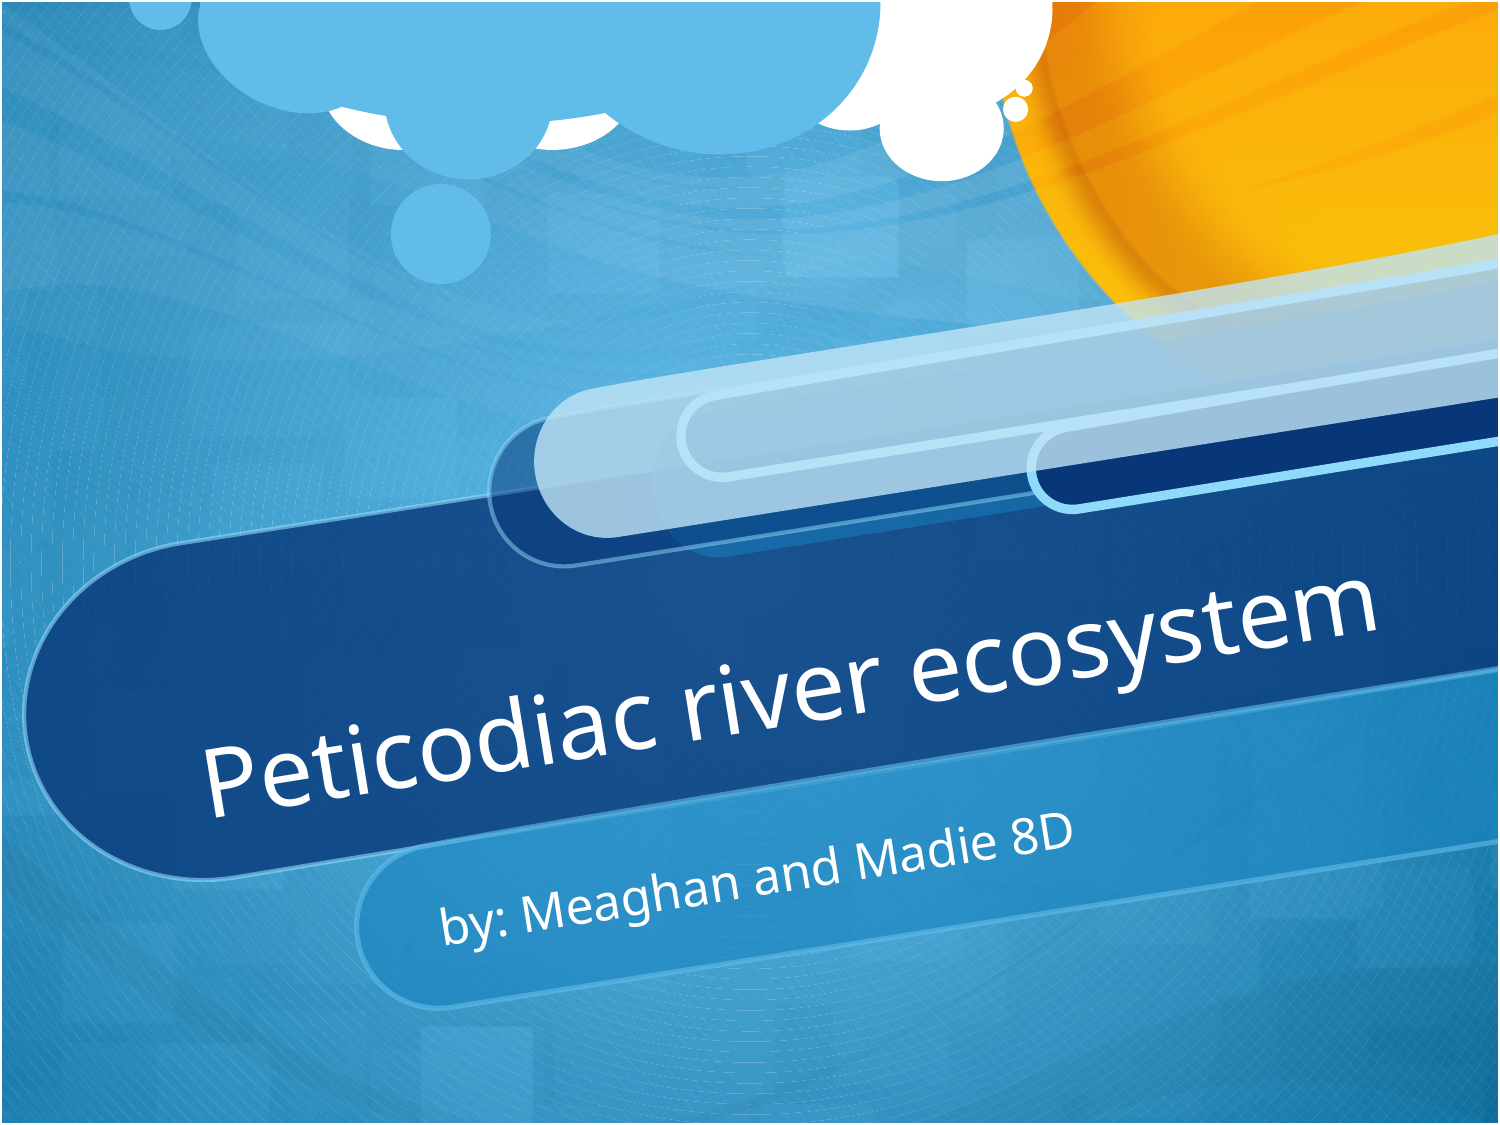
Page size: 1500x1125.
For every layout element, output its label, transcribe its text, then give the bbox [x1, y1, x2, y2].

picture [2, 2, 1498, 1123]
title Peticodiac river ecosystem [154, 387, 1420, 849]
picture [360, 673, 1498, 1005]
subtitle by: Meaghan and Madie 8D [413, 690, 1474, 1003]
